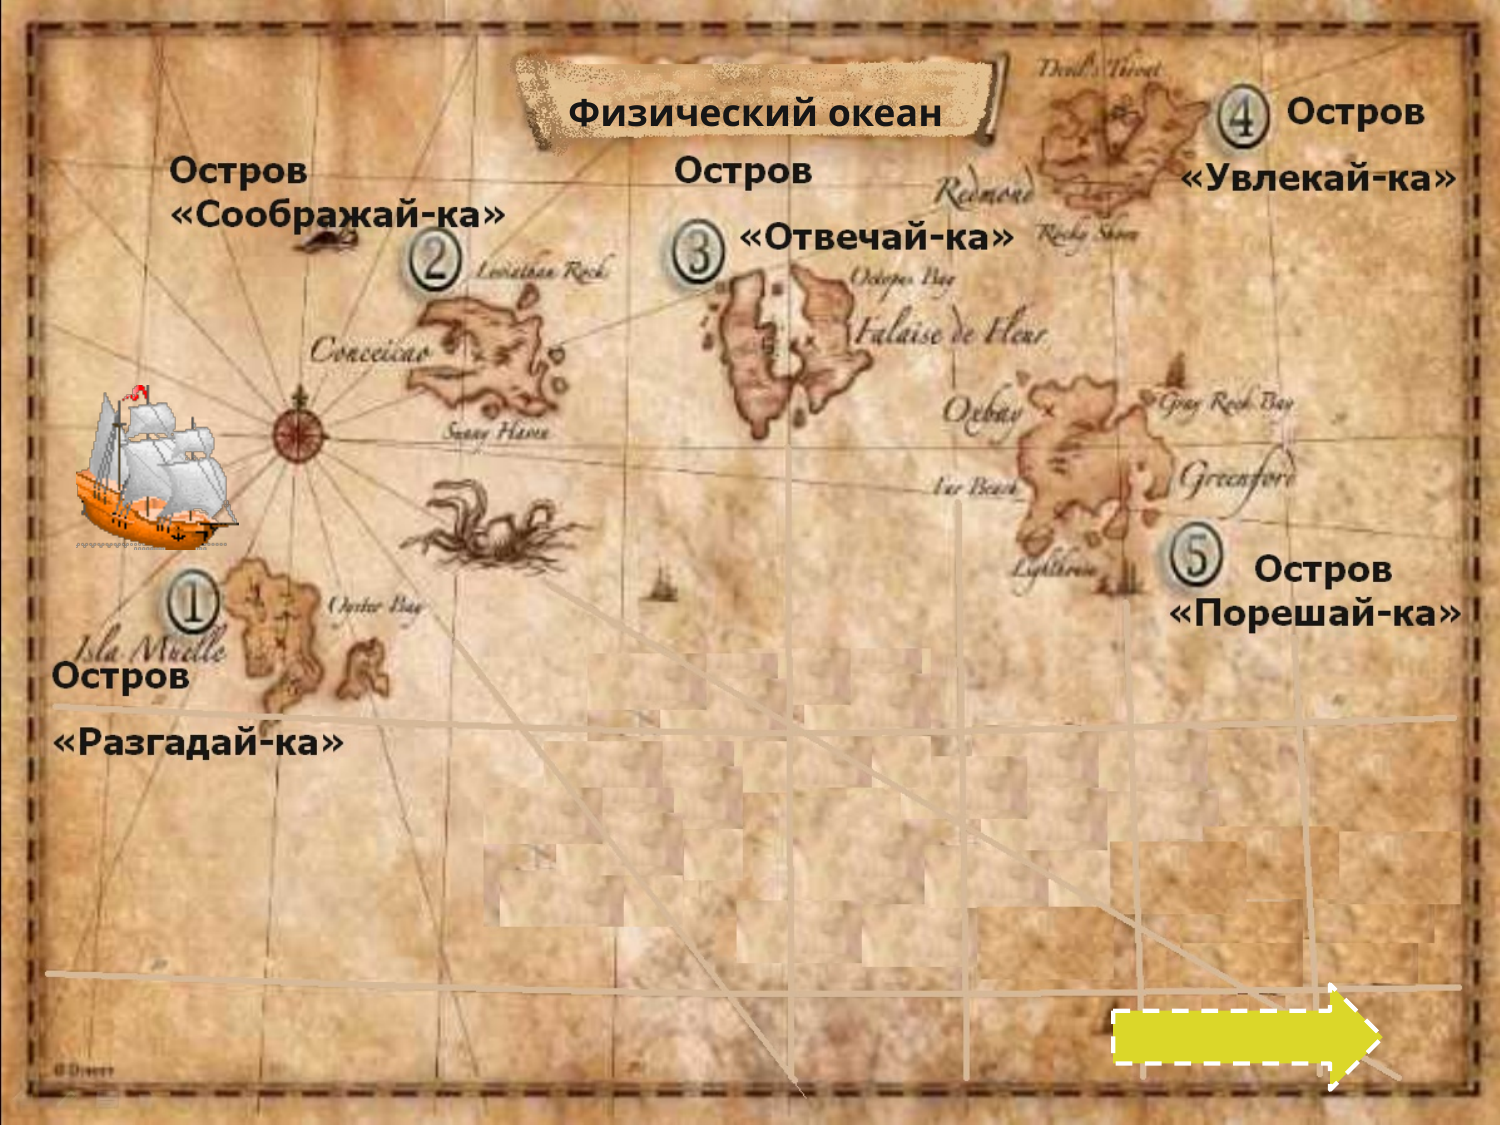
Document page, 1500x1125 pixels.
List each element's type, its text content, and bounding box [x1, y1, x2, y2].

text_box [1113, 984, 1383, 1090]
picture [0, 0, 1500, 1125]
text_box Физический океан [550, 81, 961, 142]
